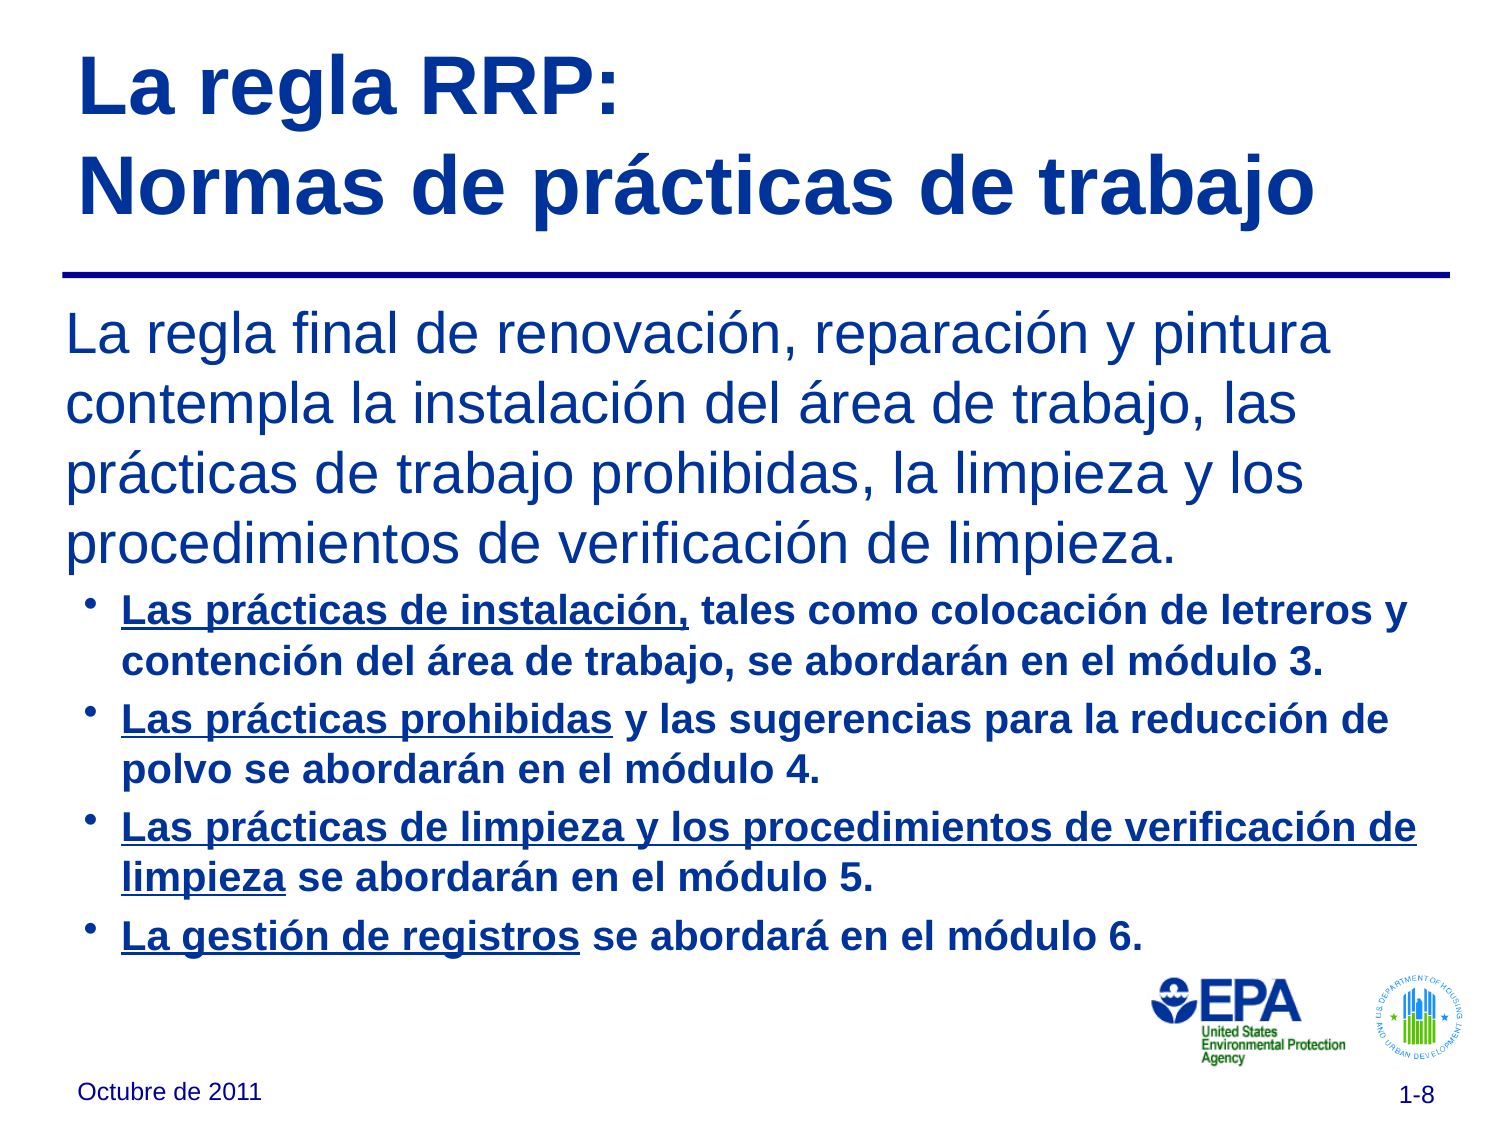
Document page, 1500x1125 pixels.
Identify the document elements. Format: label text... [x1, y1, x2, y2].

title La regla RRP: Normas de prácticas de trabajo [62, 24, 1451, 238]
list La regla final de renovación, reparación y pintura contempla la instalación del área de trabajo, las prácticas de trabajo prohibidas, la limpieza y los procedimientos de verificación de limpieza. Las prácticas de instalación, tales como colocación de letreros y contención del área de trabajo, se abordarán en el módulo 3. Las prácticas prohibidas y las sugerencias para la reducción de polvo se abordarán en el módulo 4. Las prácticas de limpieza y los procedimientos de verificación de limpieza se abordarán en el módulo 5. La gestión de registros se abordará en el módulo 6. [49, 287, 1438, 1076]
slide_number Octubre de 2011 [62, 1076, 376, 1113]
picture [1438, 974, 1463, 1060]
slide_number 1-8 [1137, 1049, 1451, 1113]
